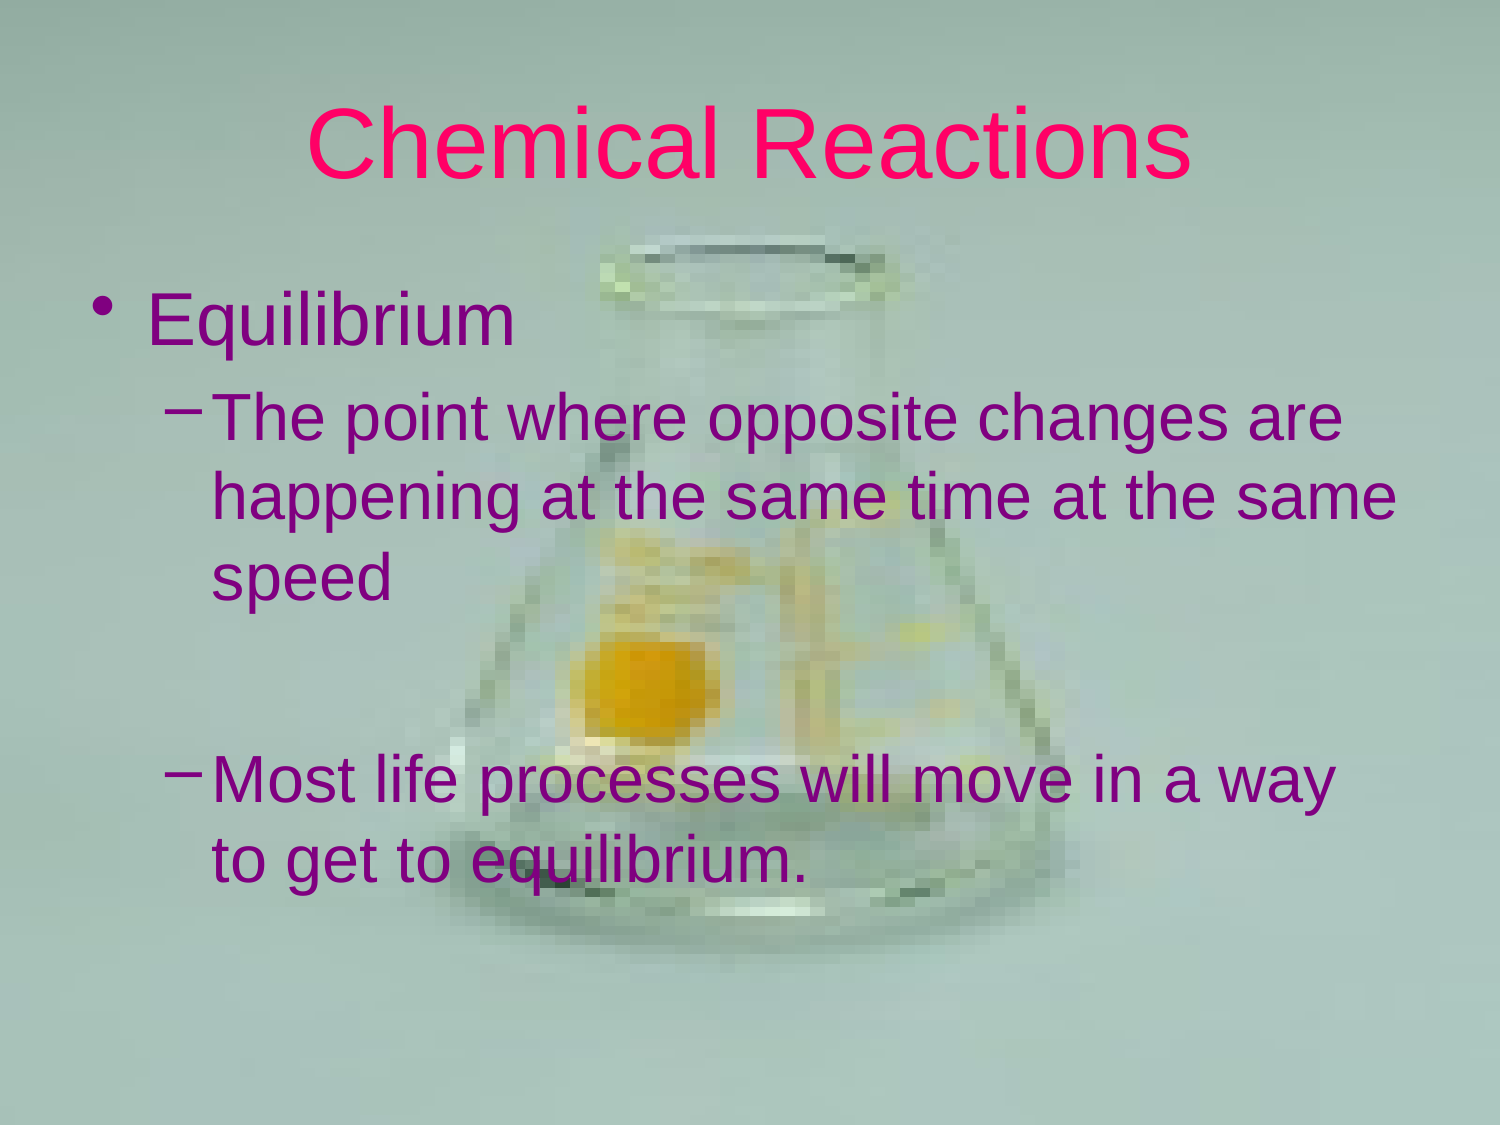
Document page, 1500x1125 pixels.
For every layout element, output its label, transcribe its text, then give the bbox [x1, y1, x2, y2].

title Chemical Reactions [74, 44, 1426, 233]
picture [0, 0, 1500, 1125]
list Equilibrium The point where opposite changes are happening at the same time at the same speed Most life processes will move in a way to get to equilibrium. [74, 262, 1426, 1006]
